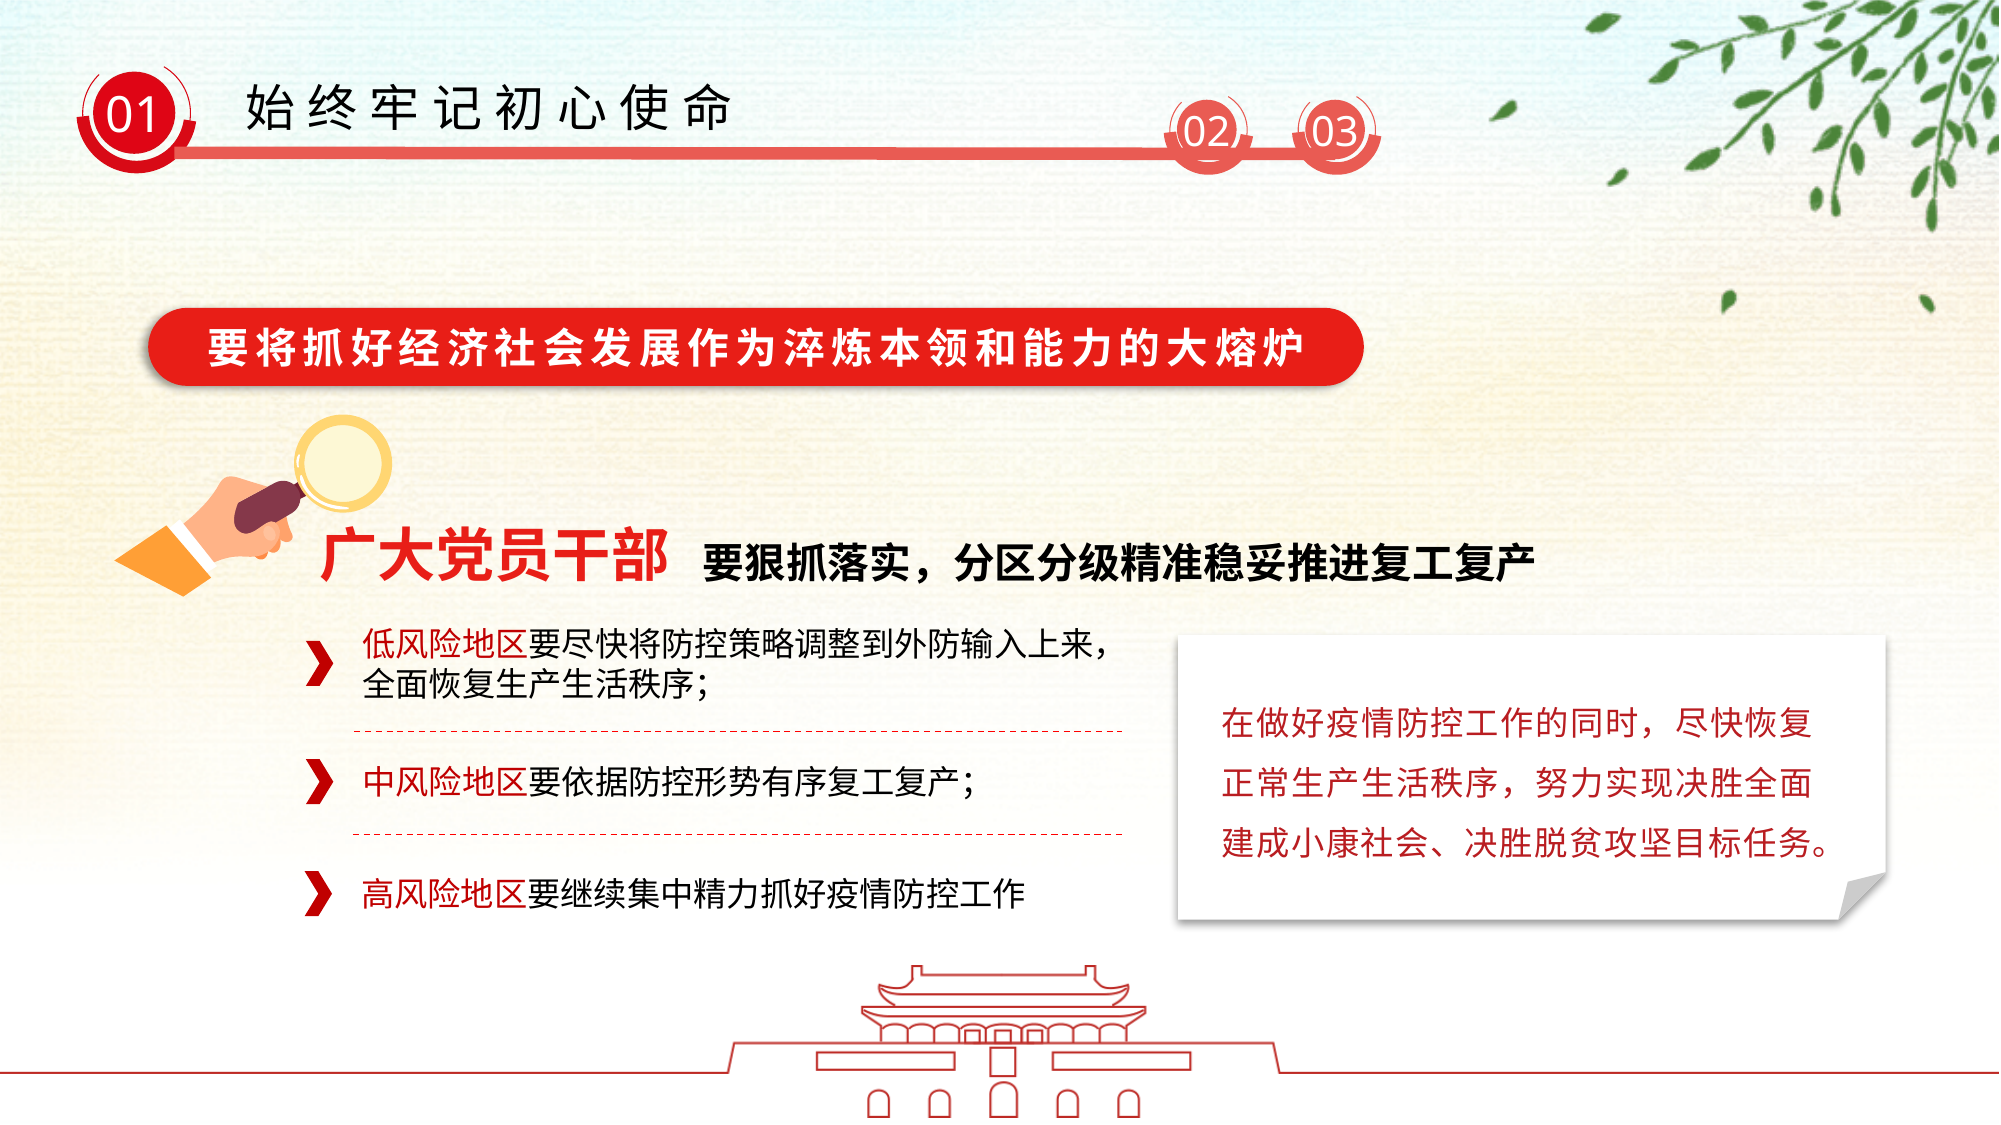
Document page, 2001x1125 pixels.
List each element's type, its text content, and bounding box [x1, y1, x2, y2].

text_box 始终牢记初心使命 [230, 69, 1123, 144]
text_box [82, 59, 191, 167]
text_box 要将抓好经济社会发展作为淬炼本领和能力的大熔炉 [148, 307, 1364, 377]
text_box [1298, 91, 1376, 169]
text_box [1169, 91, 1248, 169]
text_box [305, 753, 1177, 810]
picture [0, 0, 1999, 1125]
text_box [162, 365, 1886, 627]
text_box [304, 865, 1259, 922]
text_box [305, 615, 1157, 712]
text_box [1177, 634, 1886, 920]
